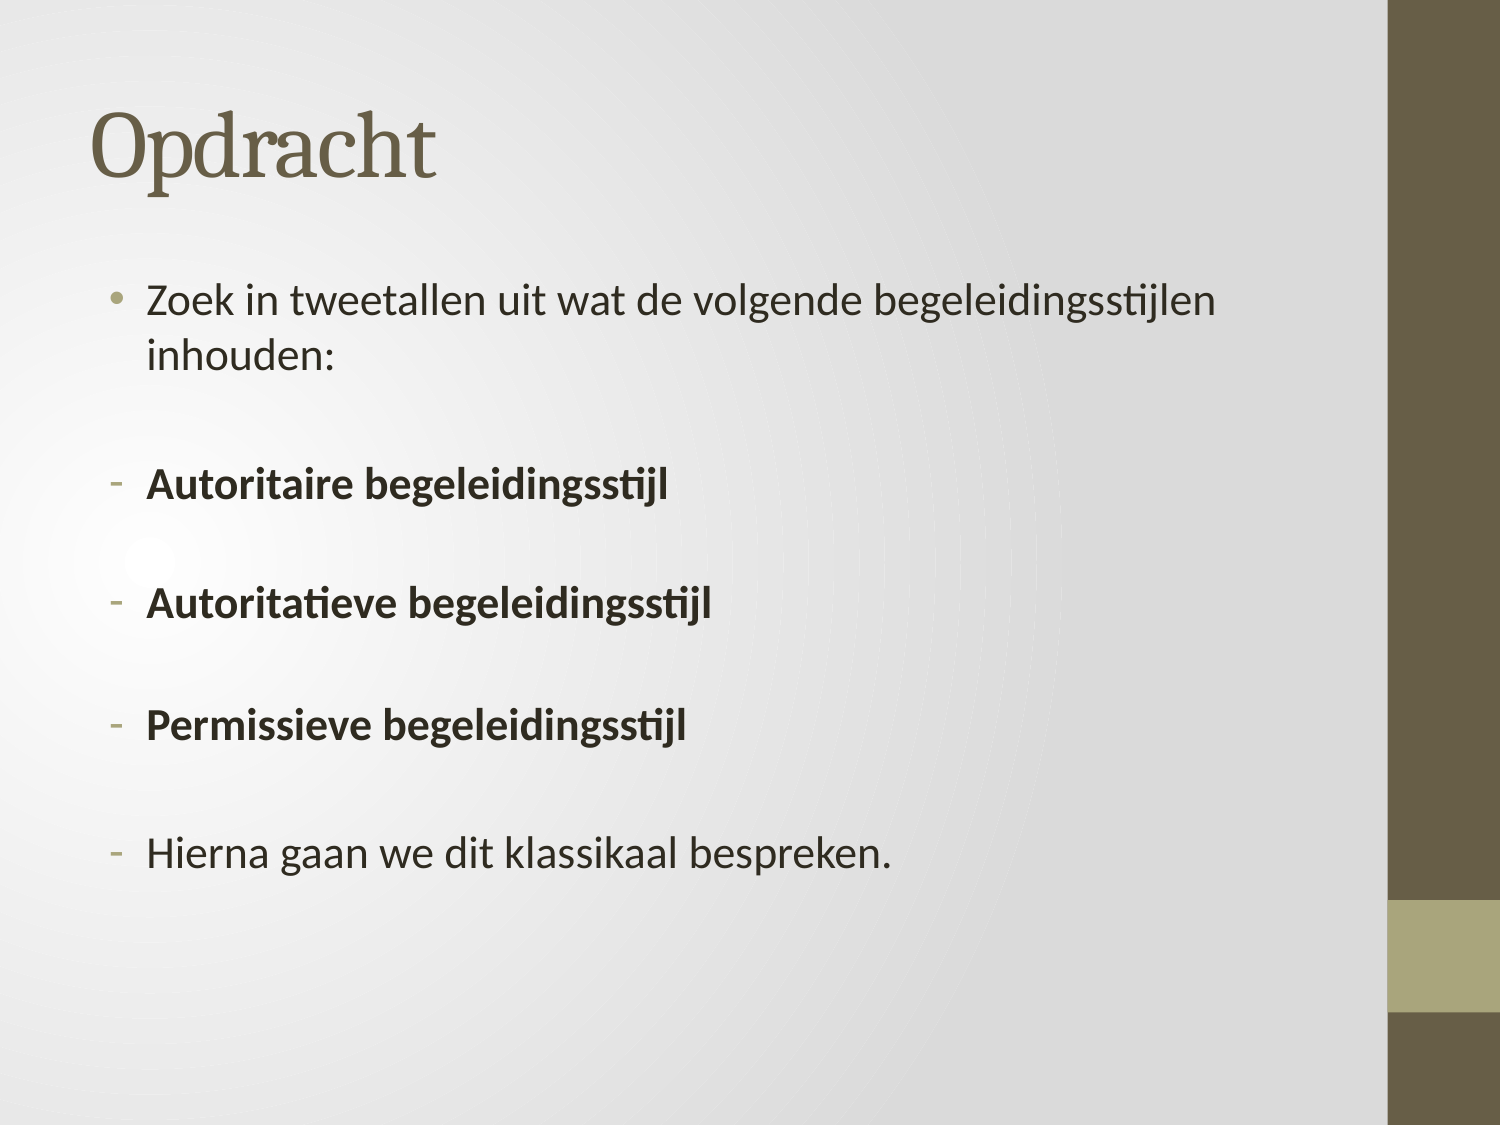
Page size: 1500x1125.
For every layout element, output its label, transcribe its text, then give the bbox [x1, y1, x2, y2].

title Opdracht [75, 45, 1325, 233]
list Zoek in tweetallen uit wat de volgende begeleidingsstijlen inhouden: Autoritaire begeleidingsstijl Autoritatieve begeleidingsstijl Permissieve begeleidingsstijl Hierna gaan we dit klassikaal bespreken. [75, 262, 1325, 1050]
